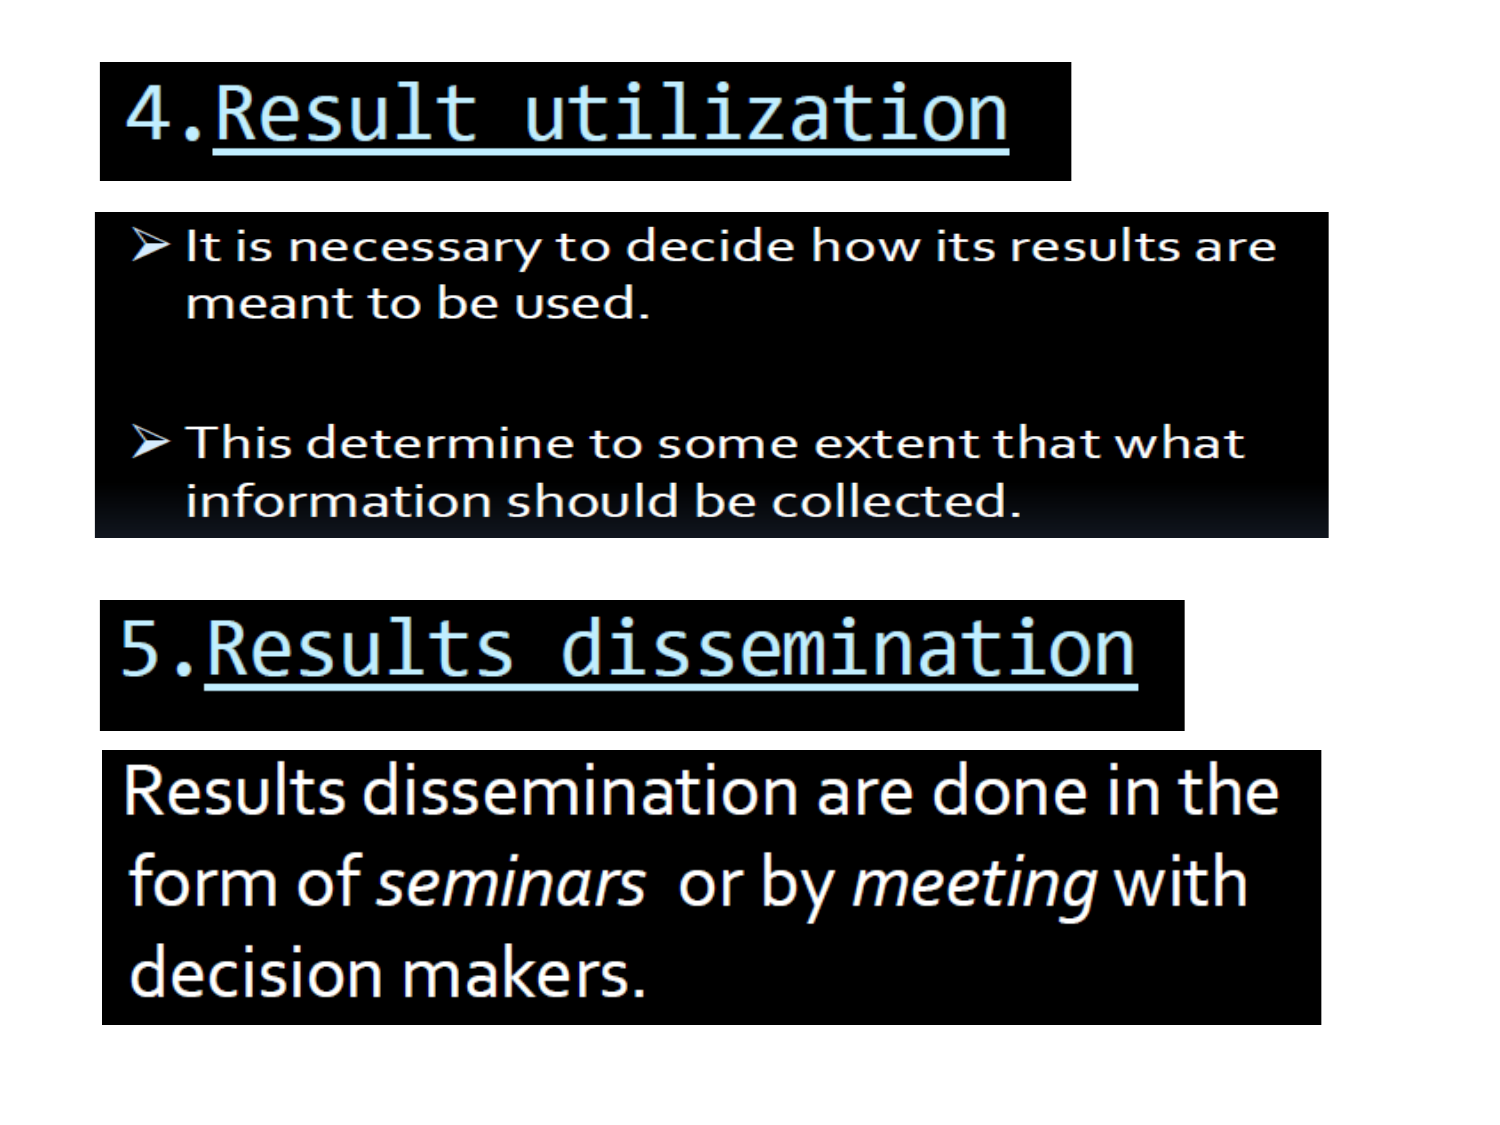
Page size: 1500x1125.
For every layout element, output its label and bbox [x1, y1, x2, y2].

picture [94, 212, 1329, 538]
picture [99, 599, 1185, 732]
picture [99, 62, 1072, 182]
picture [101, 749, 1322, 1025]
